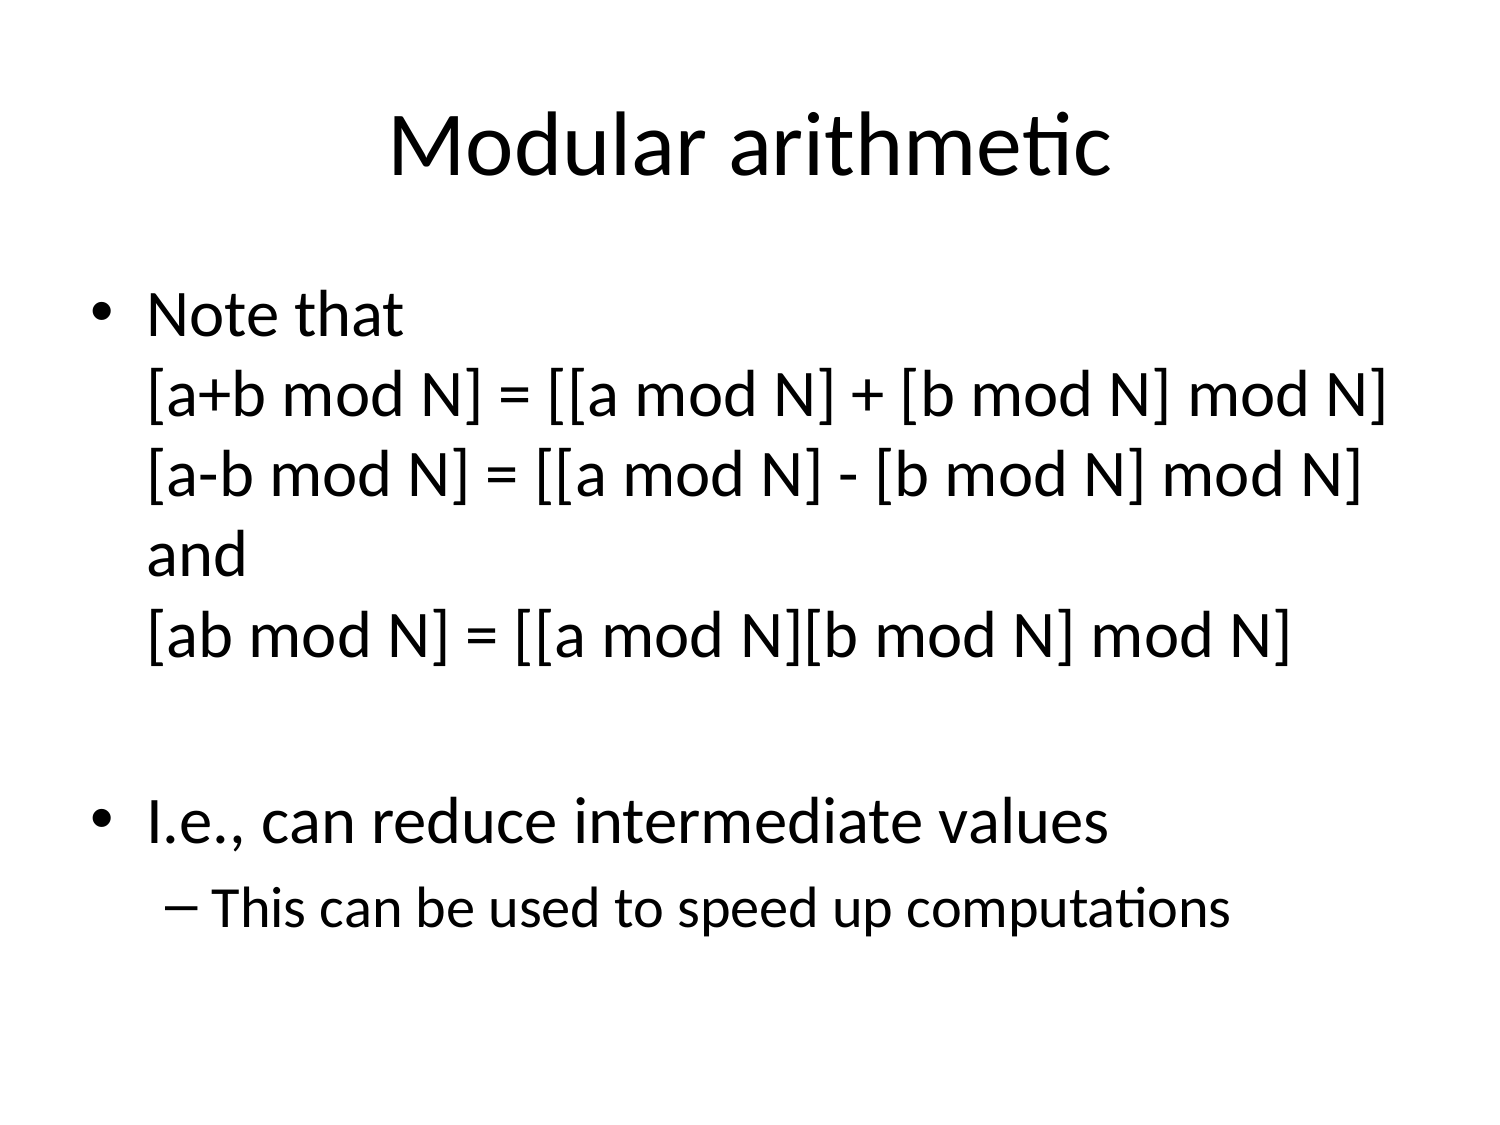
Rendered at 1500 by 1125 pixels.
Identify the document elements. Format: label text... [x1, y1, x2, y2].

title Modular arithmetic [75, 45, 1425, 233]
list Note that [a+b mod N] = [[a mod N] + [b mod N] mod N] [a-b mod N] = [[a mod N] - [b mod N] mod N] and [ab mod N] = [[a mod N][b mod N] mod N] I.e., can reduce intermediate values This can be used to speed up computations [75, 262, 1425, 1005]
